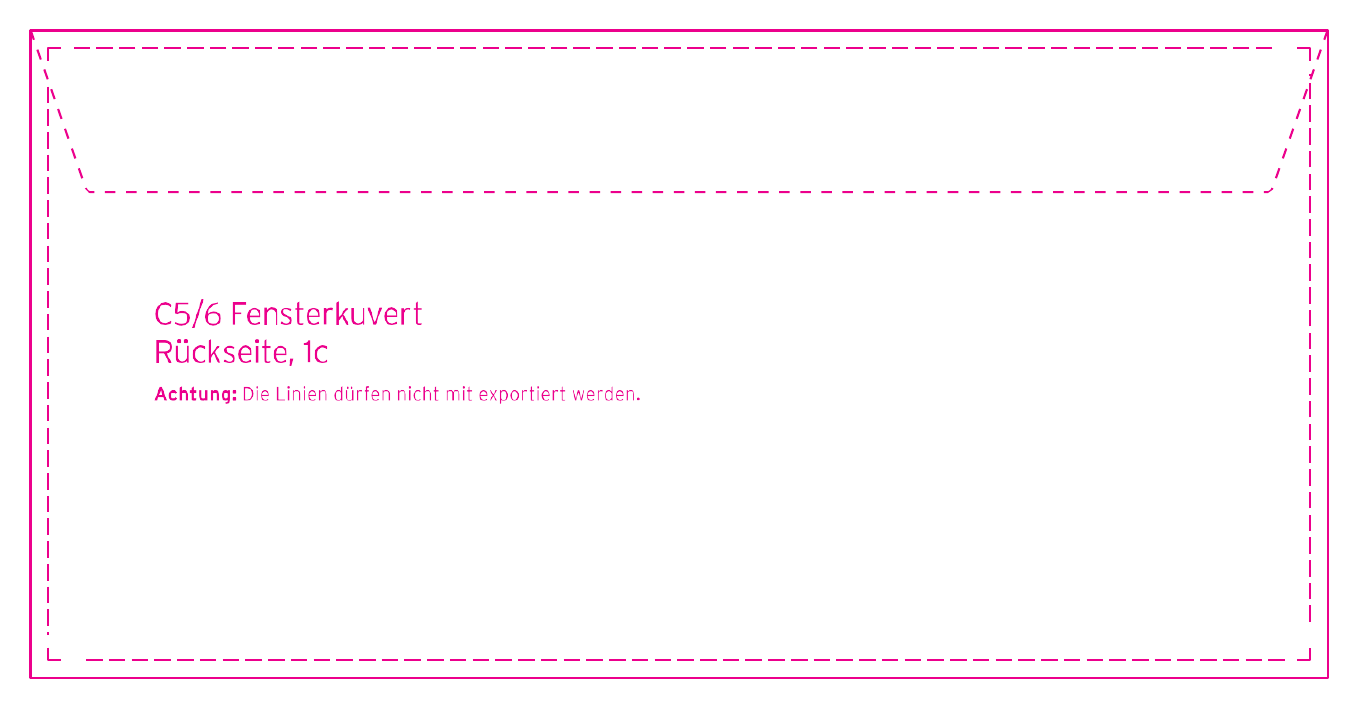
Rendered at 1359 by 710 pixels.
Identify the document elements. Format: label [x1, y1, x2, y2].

text_box [29, 29, 1330, 680]
